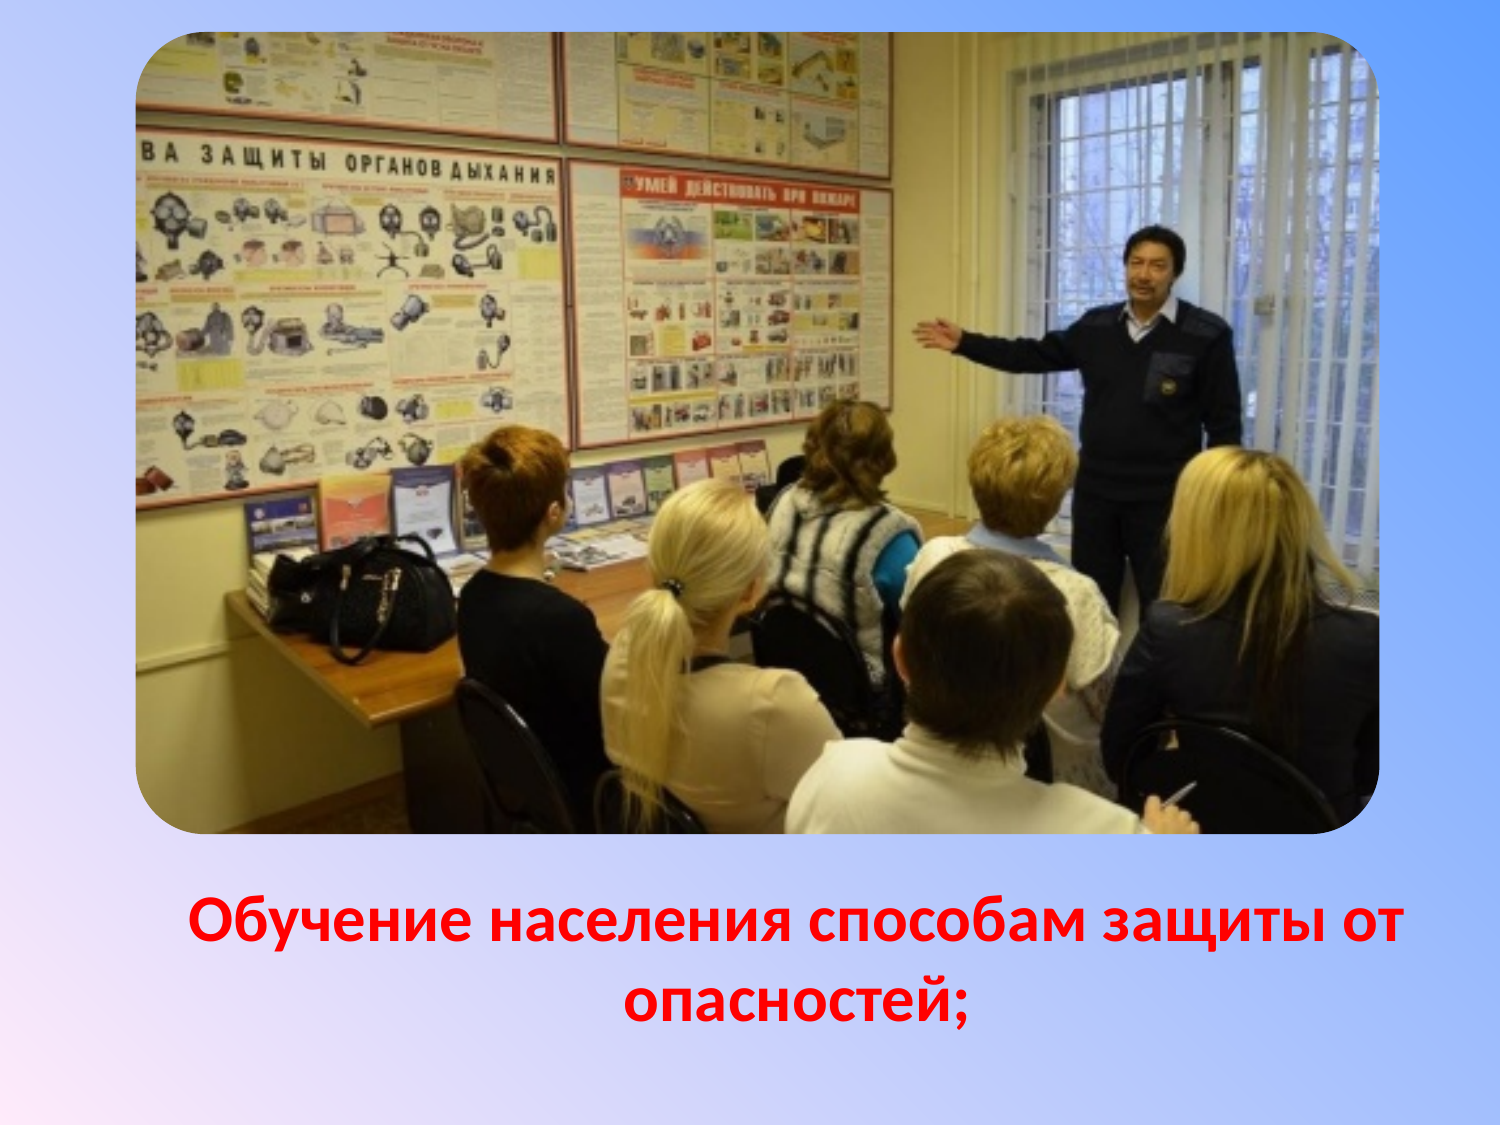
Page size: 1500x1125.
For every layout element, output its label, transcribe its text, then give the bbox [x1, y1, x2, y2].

text_box Обучение населения способам защиты от опасностей; [112, 867, 1483, 1042]
picture [135, 31, 1380, 835]
